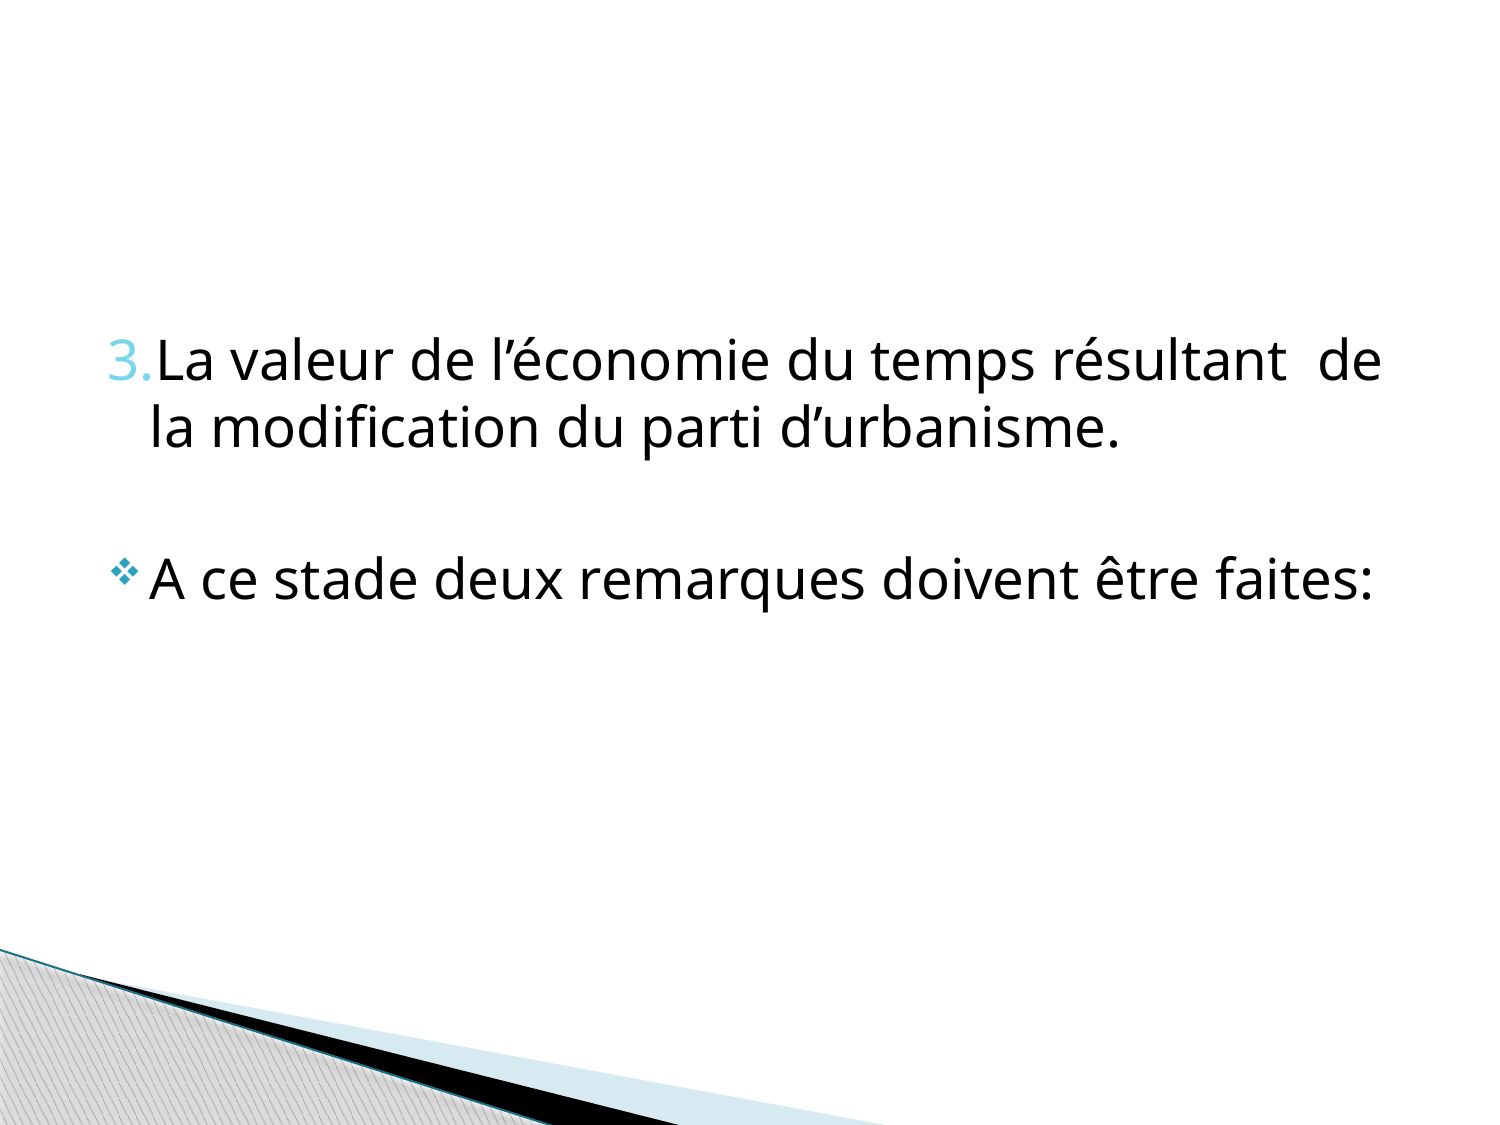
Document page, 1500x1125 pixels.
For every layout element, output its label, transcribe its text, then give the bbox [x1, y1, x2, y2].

list 3.La valeur de l’économie du temps résultant de la modification du parti d’urbanisme. A ce stade deux remarques doivent être faites: [75, 316, 1425, 986]
